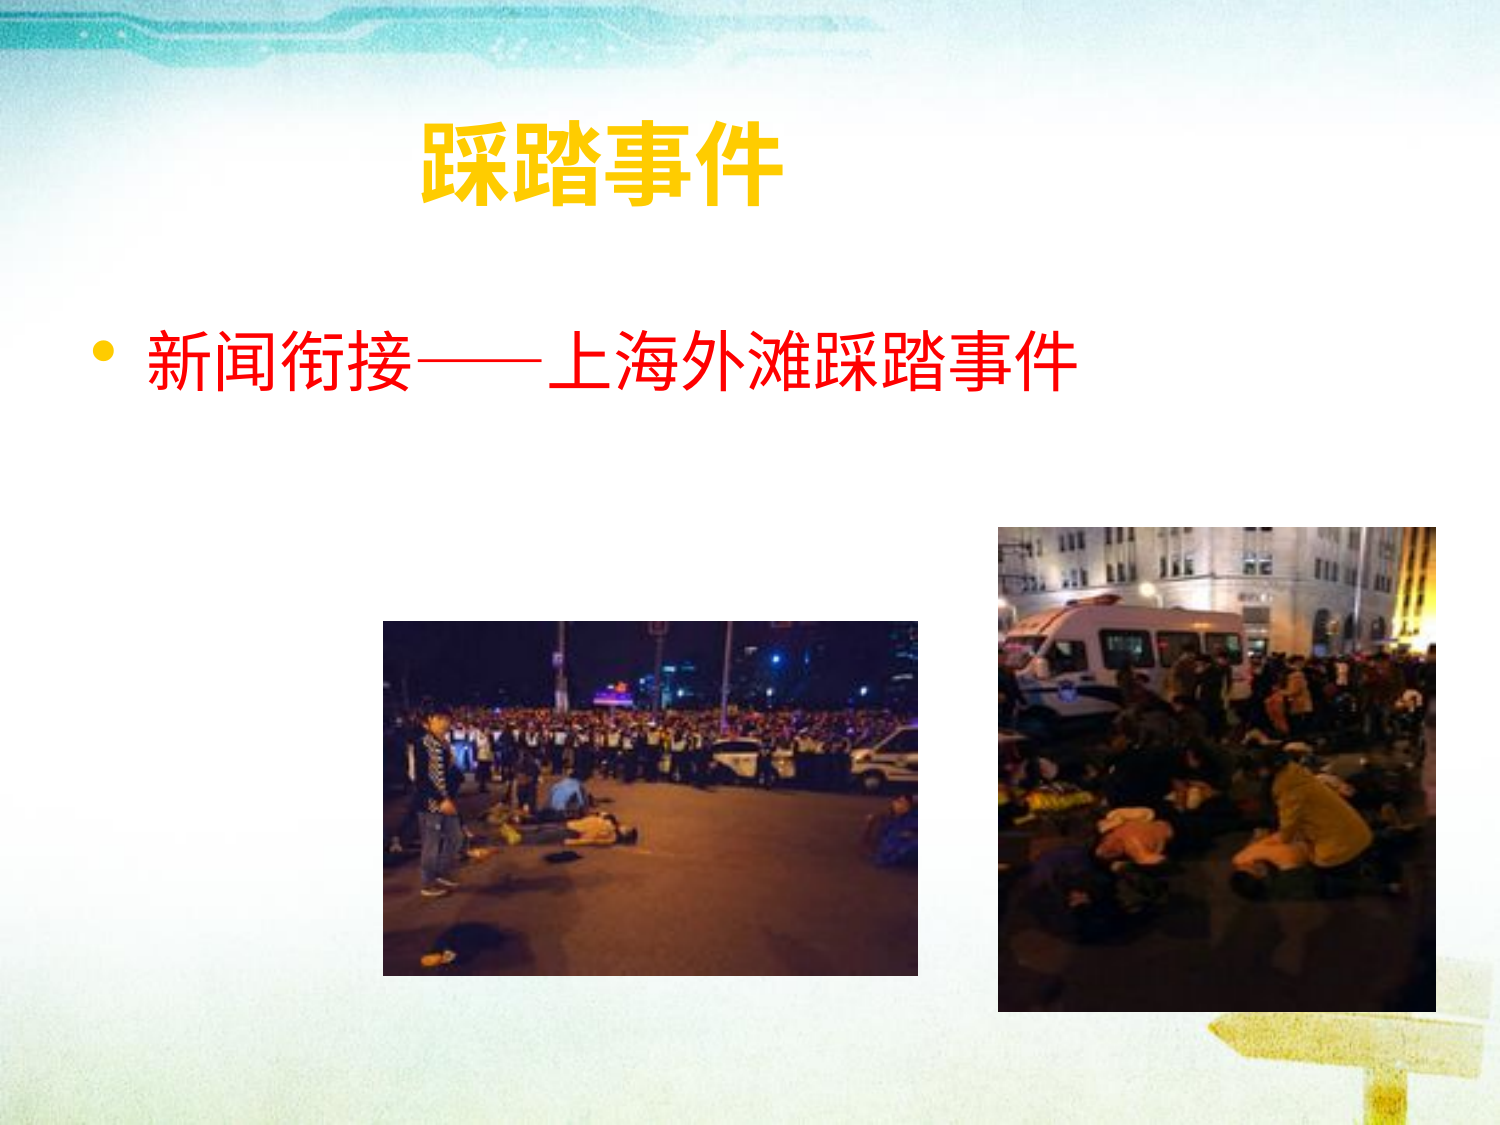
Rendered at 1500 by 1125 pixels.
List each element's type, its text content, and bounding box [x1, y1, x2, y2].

list 新闻衔接——上海外滩踩踏事件 [75, 312, 1425, 988]
title 踩踏事件 [75, 47, 1425, 275]
picture [0, 0, 1500, 1125]
